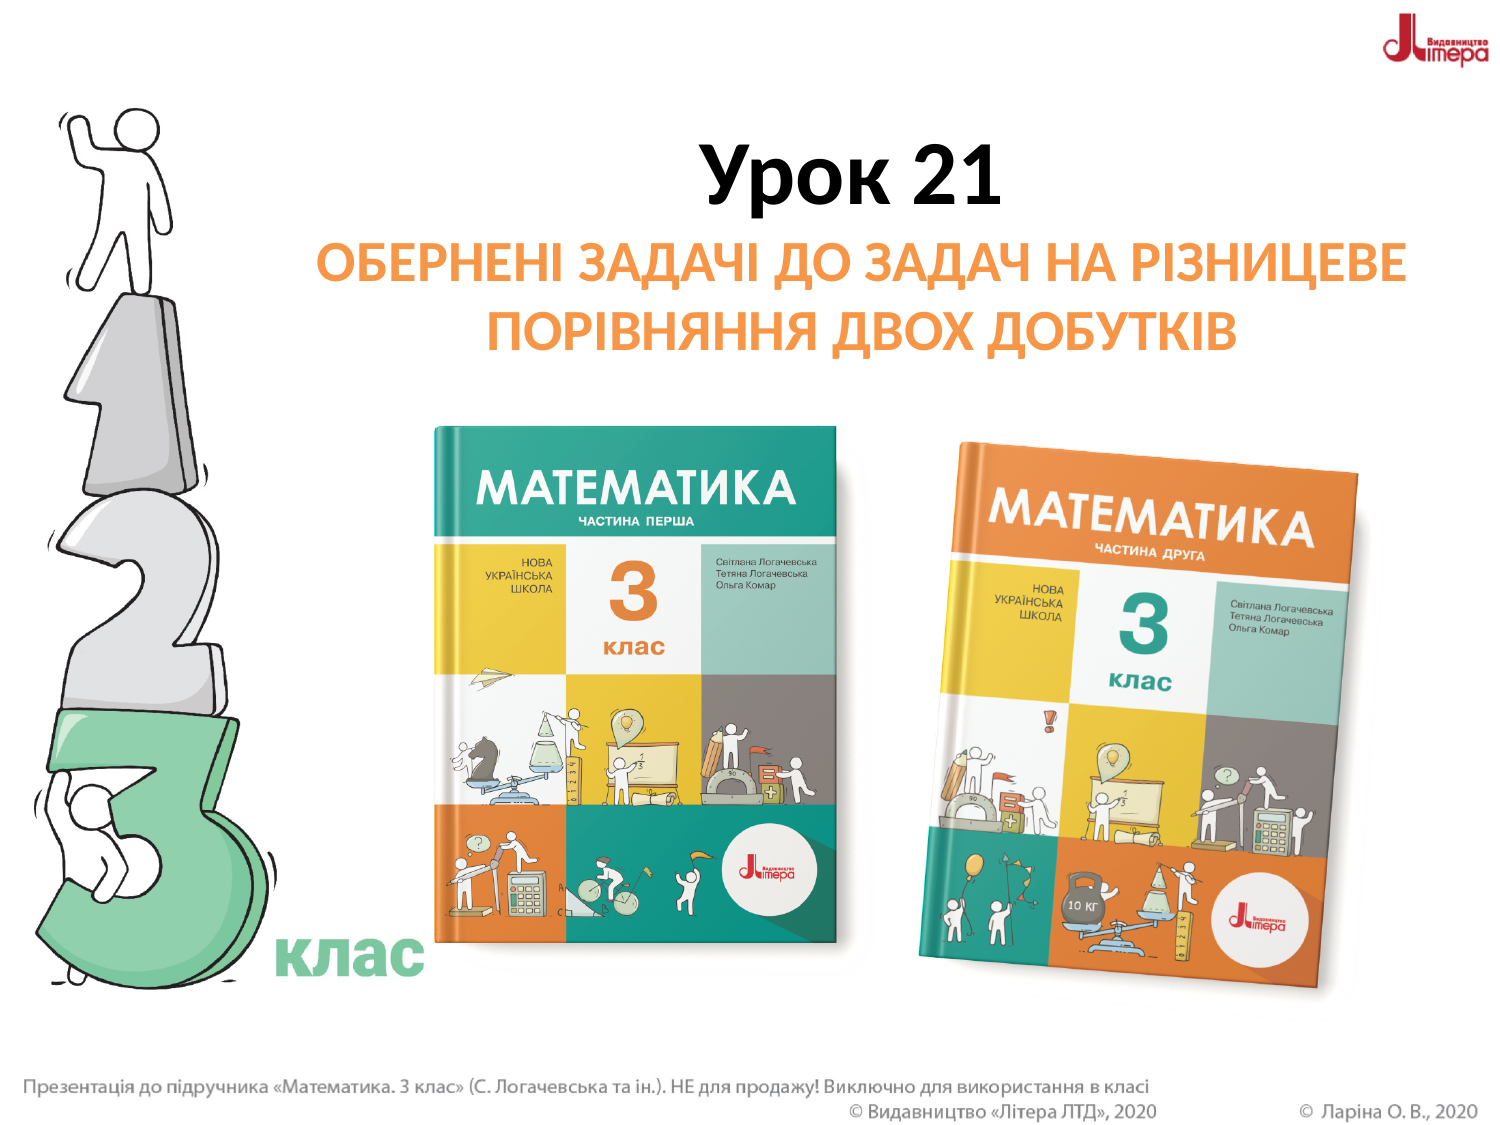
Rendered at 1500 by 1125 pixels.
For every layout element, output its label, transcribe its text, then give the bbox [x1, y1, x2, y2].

picture [0, 0, 1500, 1125]
title Урок 21 ОБЕРНЕНІ ЗАДАЧІ ДО ЗАДАЧ НА РІЗНИЦЕВЕ ПОРІВНЯННЯ ДВОХ ДОБУТКІВ [225, 66, 1500, 409]
